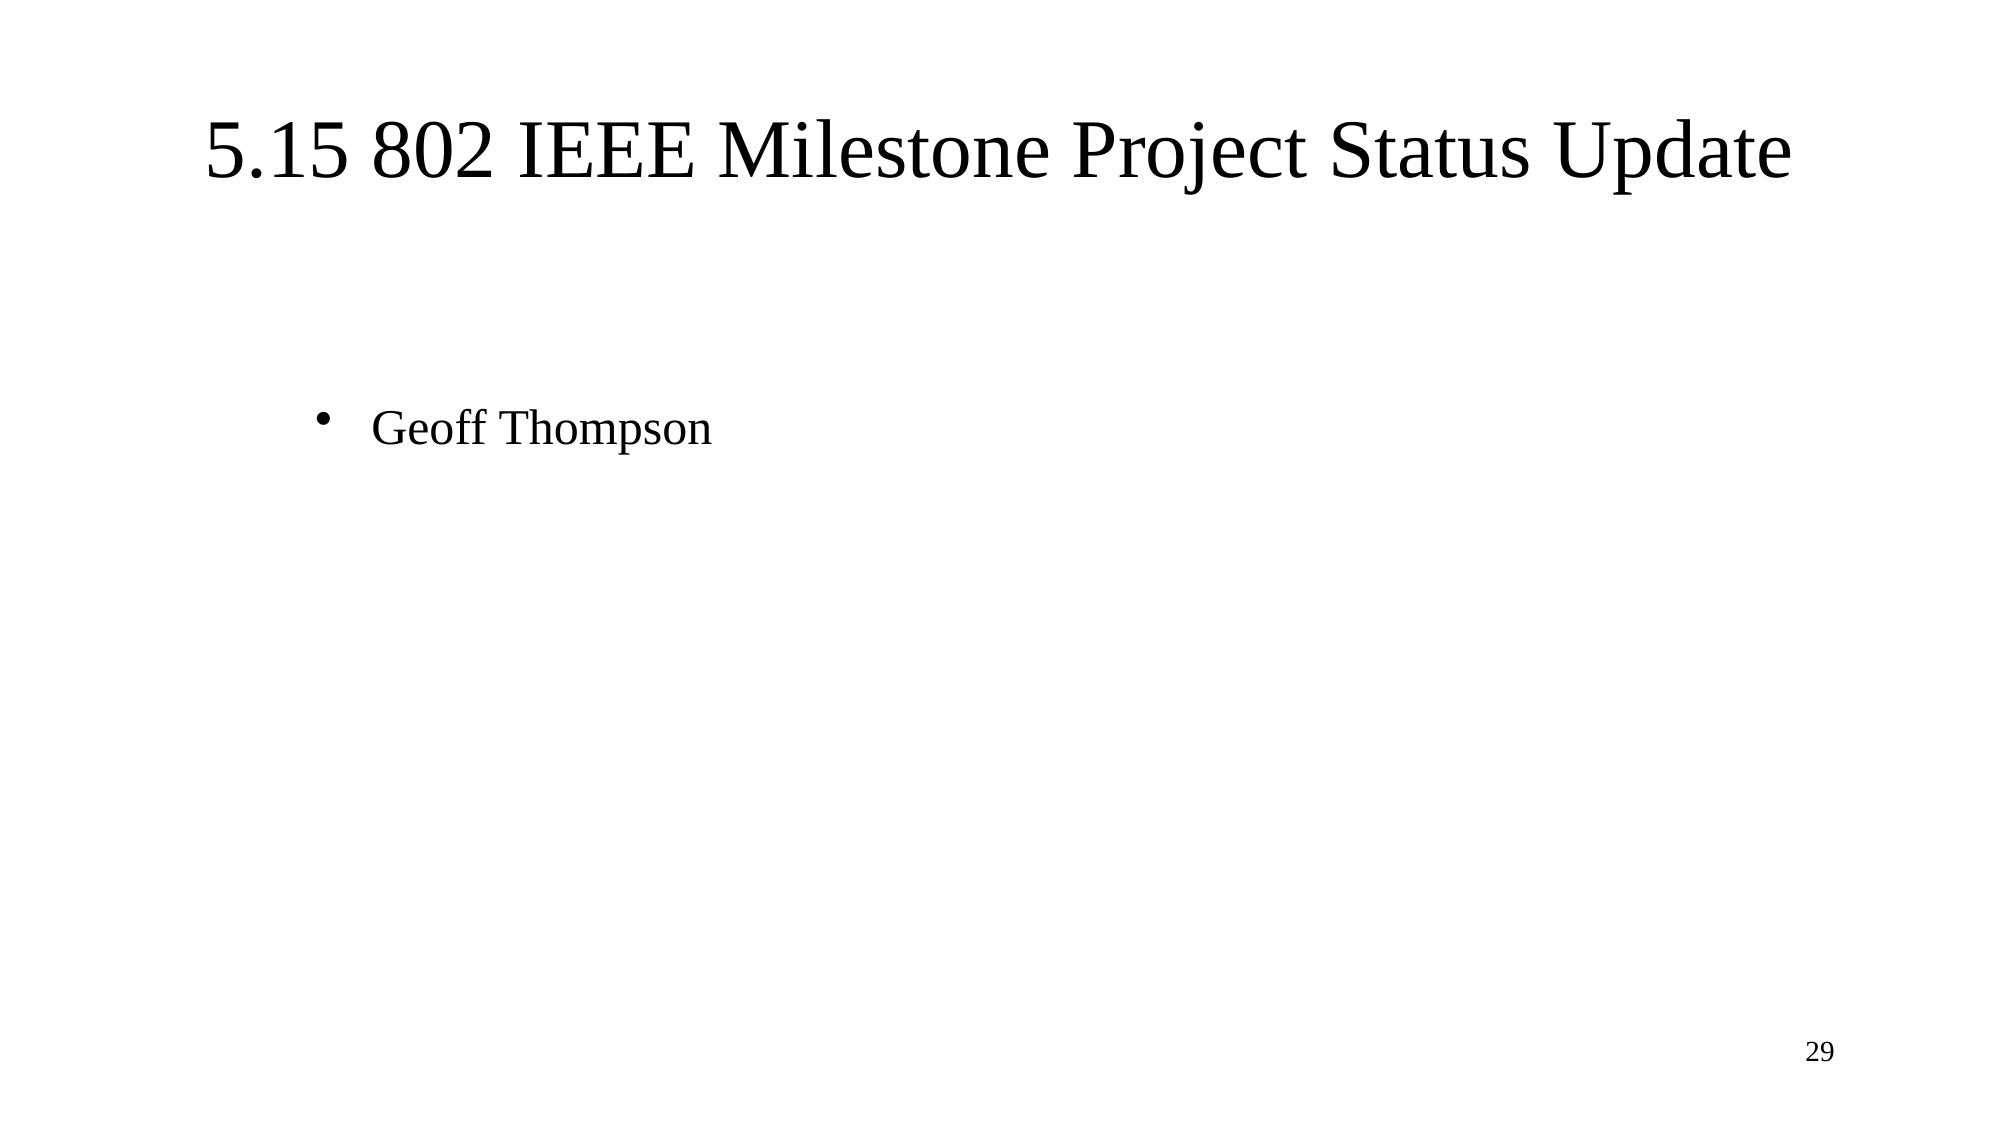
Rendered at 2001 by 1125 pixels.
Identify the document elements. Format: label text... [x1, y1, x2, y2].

title 5.15 802 IEEE Milestone Project Status Update [87, 49, 1913, 238]
slide_number 29 [1433, 1024, 1851, 1101]
list Geoff Thompson [299, 387, 1713, 1088]
